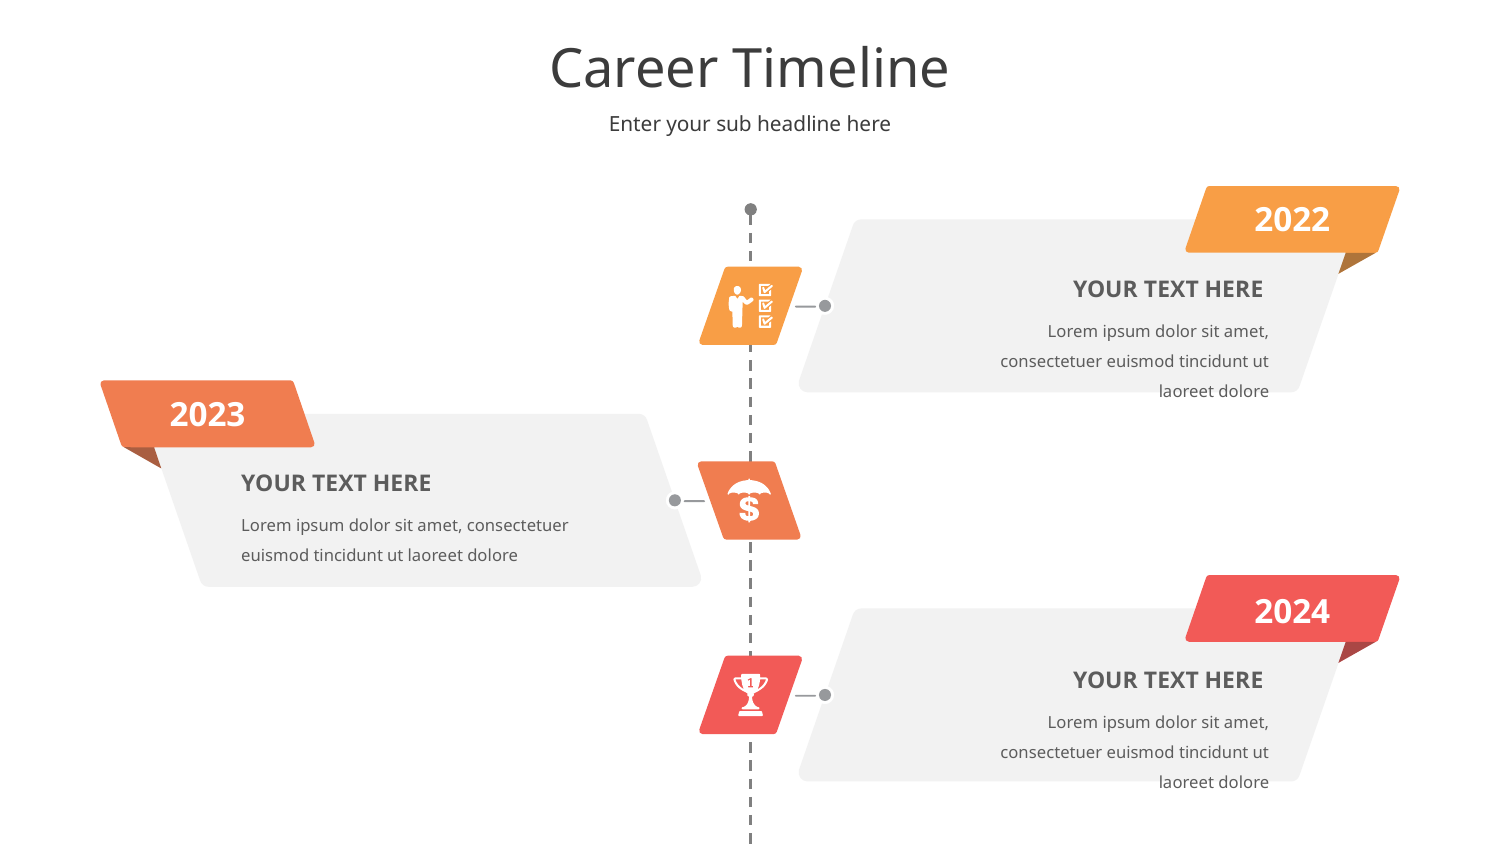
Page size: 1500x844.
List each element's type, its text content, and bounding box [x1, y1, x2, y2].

text_box [1201, 575, 1400, 601]
text_box [756, 266, 802, 345]
text_box [756, 655, 802, 735]
text_box [117, 424, 315, 448]
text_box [952, 274, 1270, 372]
text_box [668, 494, 681, 507]
text_box [1203, 186, 1400, 212]
text_box [699, 655, 746, 735]
text_box [818, 688, 832, 702]
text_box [727, 478, 772, 523]
text_box 2024 [1192, 590, 1392, 631]
text_box [798, 219, 1345, 393]
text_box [728, 283, 773, 328]
text_box [1338, 252, 1376, 274]
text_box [240, 468, 573, 566]
text_box [1338, 641, 1376, 663]
text_box [100, 380, 298, 407]
text_box [798, 608, 1345, 782]
text_box 2022 [1192, 197, 1392, 238]
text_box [952, 665, 1270, 763]
text_box [818, 299, 832, 312]
title Career Timeline [63, 25, 1437, 107]
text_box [733, 673, 769, 717]
text_box [155, 413, 702, 587]
text_box [1185, 229, 1383, 253]
text_box [756, 461, 801, 540]
text_box 2023 [108, 393, 308, 434]
list Enter your sub headline here [63, 108, 1437, 138]
text_box [123, 447, 162, 469]
text_box [699, 266, 746, 345]
text_box [1185, 618, 1382, 642]
text_box [697, 461, 746, 540]
